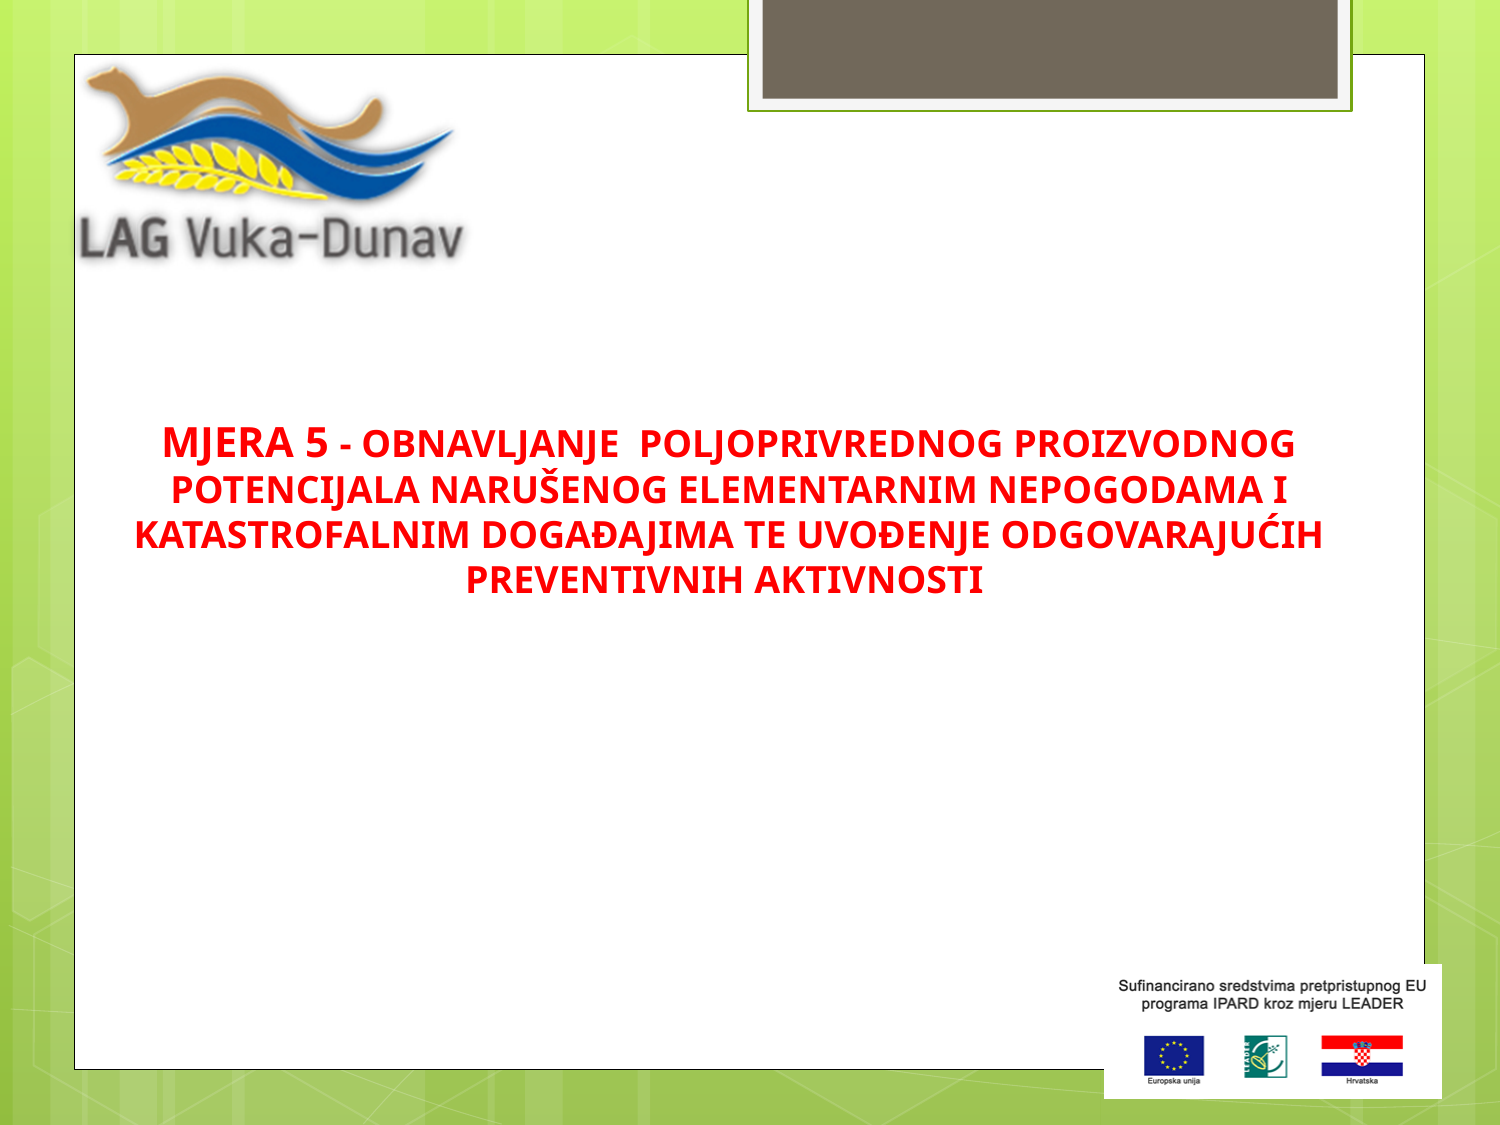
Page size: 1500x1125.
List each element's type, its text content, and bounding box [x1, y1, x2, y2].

text_box MJERA 5 - OBNAVLJANJE POLJOPRIVREDNOG PROIZVODNOG POTENCIJALA NARUŠENOG ELEMENTARNIM NEPOGODAMA I KATASTROFALNIM DOGAĐAJIMA TE UVOĐENJE ODGOVARAJUĆIH PREVENTIVNIH AKTIVNOSTI [88, 408, 1371, 608]
picture [64, 54, 479, 281]
picture [1104, 963, 1442, 1100]
